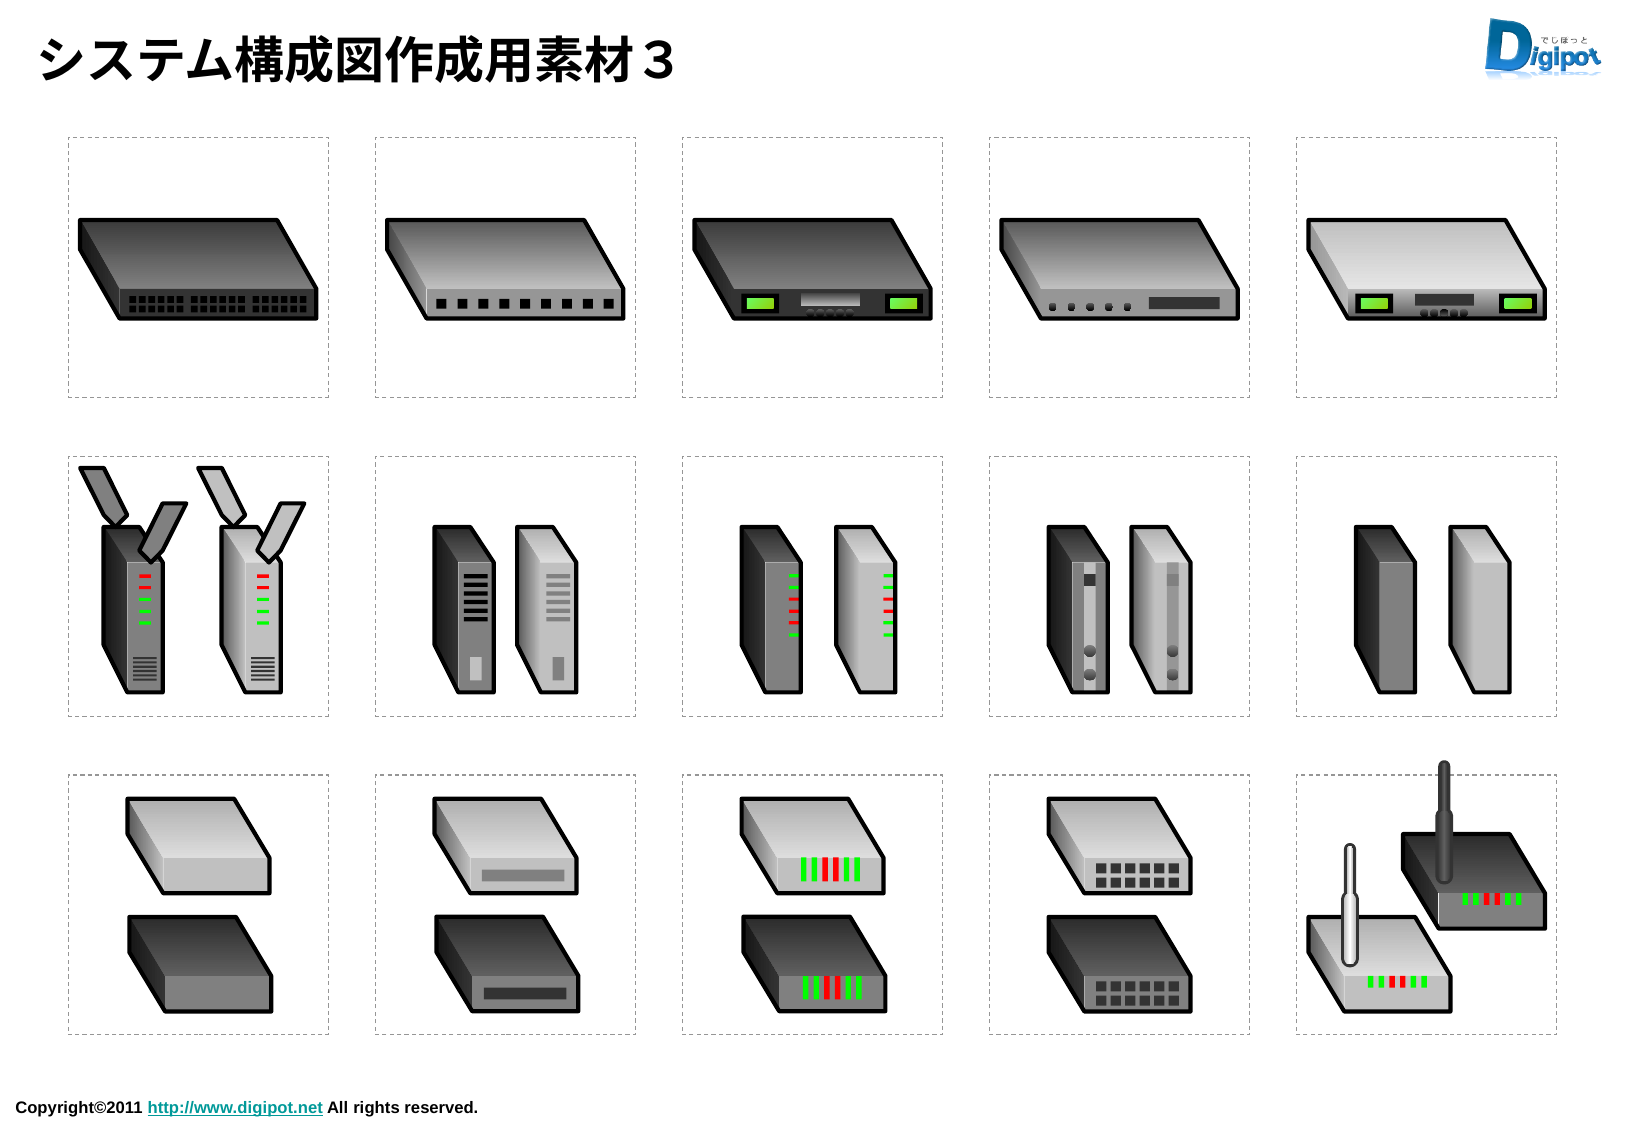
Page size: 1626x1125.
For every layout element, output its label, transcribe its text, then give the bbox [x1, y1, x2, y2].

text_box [198, 467, 305, 693]
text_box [836, 526, 896, 693]
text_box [741, 798, 884, 894]
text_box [434, 526, 494, 693]
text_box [1355, 526, 1416, 693]
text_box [1048, 916, 1191, 1012]
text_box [434, 798, 577, 894]
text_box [129, 916, 272, 1012]
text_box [1308, 845, 1451, 1012]
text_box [1048, 798, 1191, 894]
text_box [127, 798, 270, 894]
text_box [1450, 526, 1510, 693]
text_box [1308, 220, 1545, 319]
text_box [1403, 763, 1546, 929]
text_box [1131, 526, 1191, 693]
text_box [694, 220, 931, 319]
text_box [517, 526, 577, 693]
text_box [80, 467, 187, 693]
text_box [387, 220, 624, 319]
picture [1485, 18, 1602, 82]
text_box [741, 526, 801, 693]
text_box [743, 916, 886, 1012]
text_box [1001, 220, 1238, 319]
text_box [1048, 526, 1108, 693]
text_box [80, 220, 317, 319]
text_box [436, 916, 579, 1012]
title システム構成図作成用素材３ [21, 19, 881, 98]
